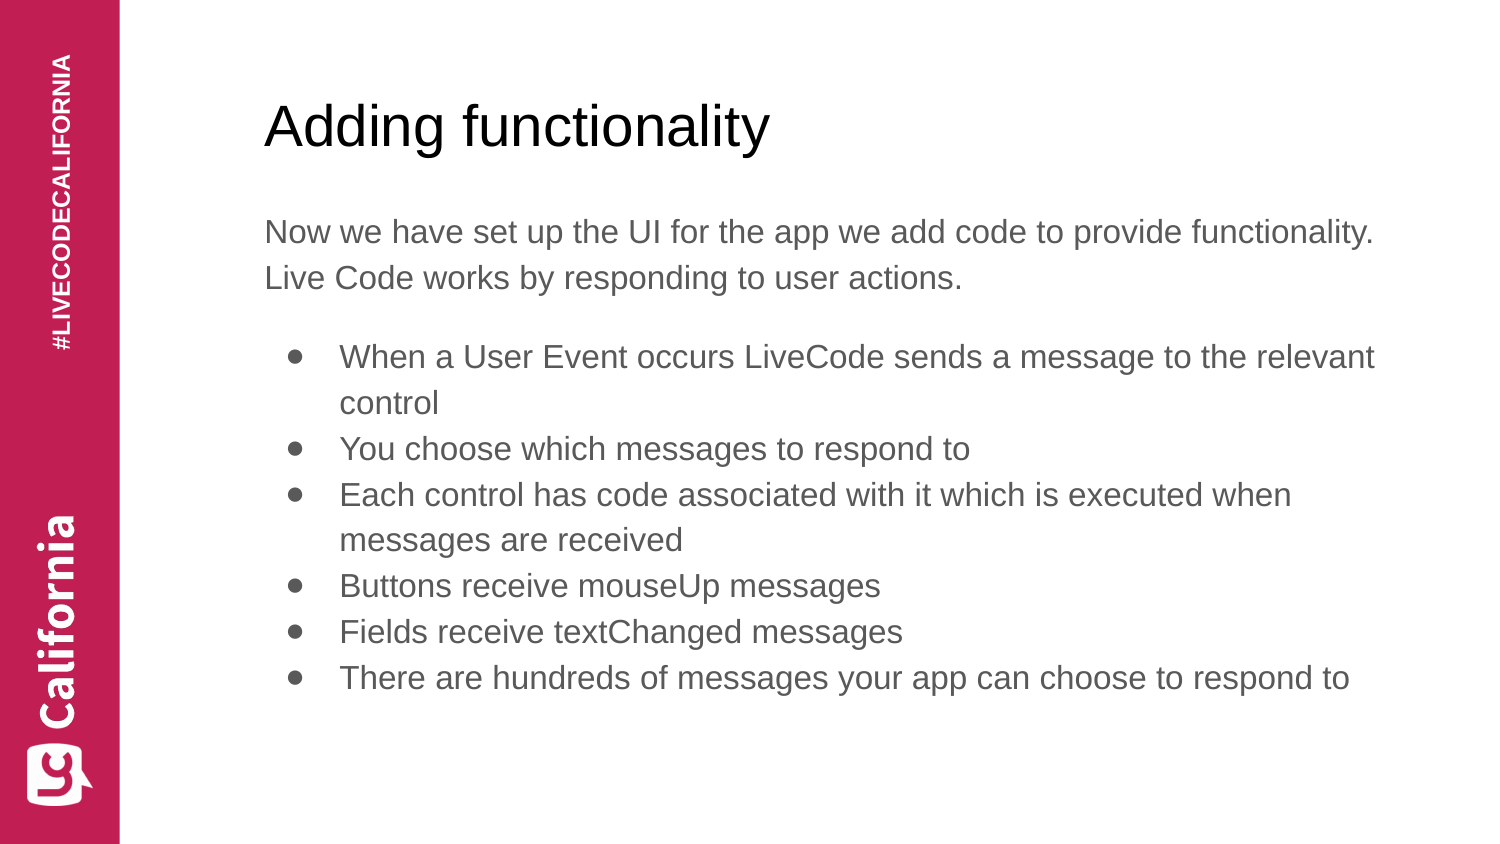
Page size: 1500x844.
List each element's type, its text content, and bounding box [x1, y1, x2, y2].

title Adding functionality [249, 72, 1417, 167]
list Now we have set up the UI for the app we add code to provide functionality. Live Code works by responding to user actions. When a User Event occurs LiveCode sends a message to the relevant control You choose which messages to respond to Each control has code associated with it which is executed when messages are received Buttons receive mouseUp messages Fields receive textChanged messages There are hundreds of messages your app can choose to respond to [249, 189, 1417, 778]
picture [0, 0, 120, 844]
